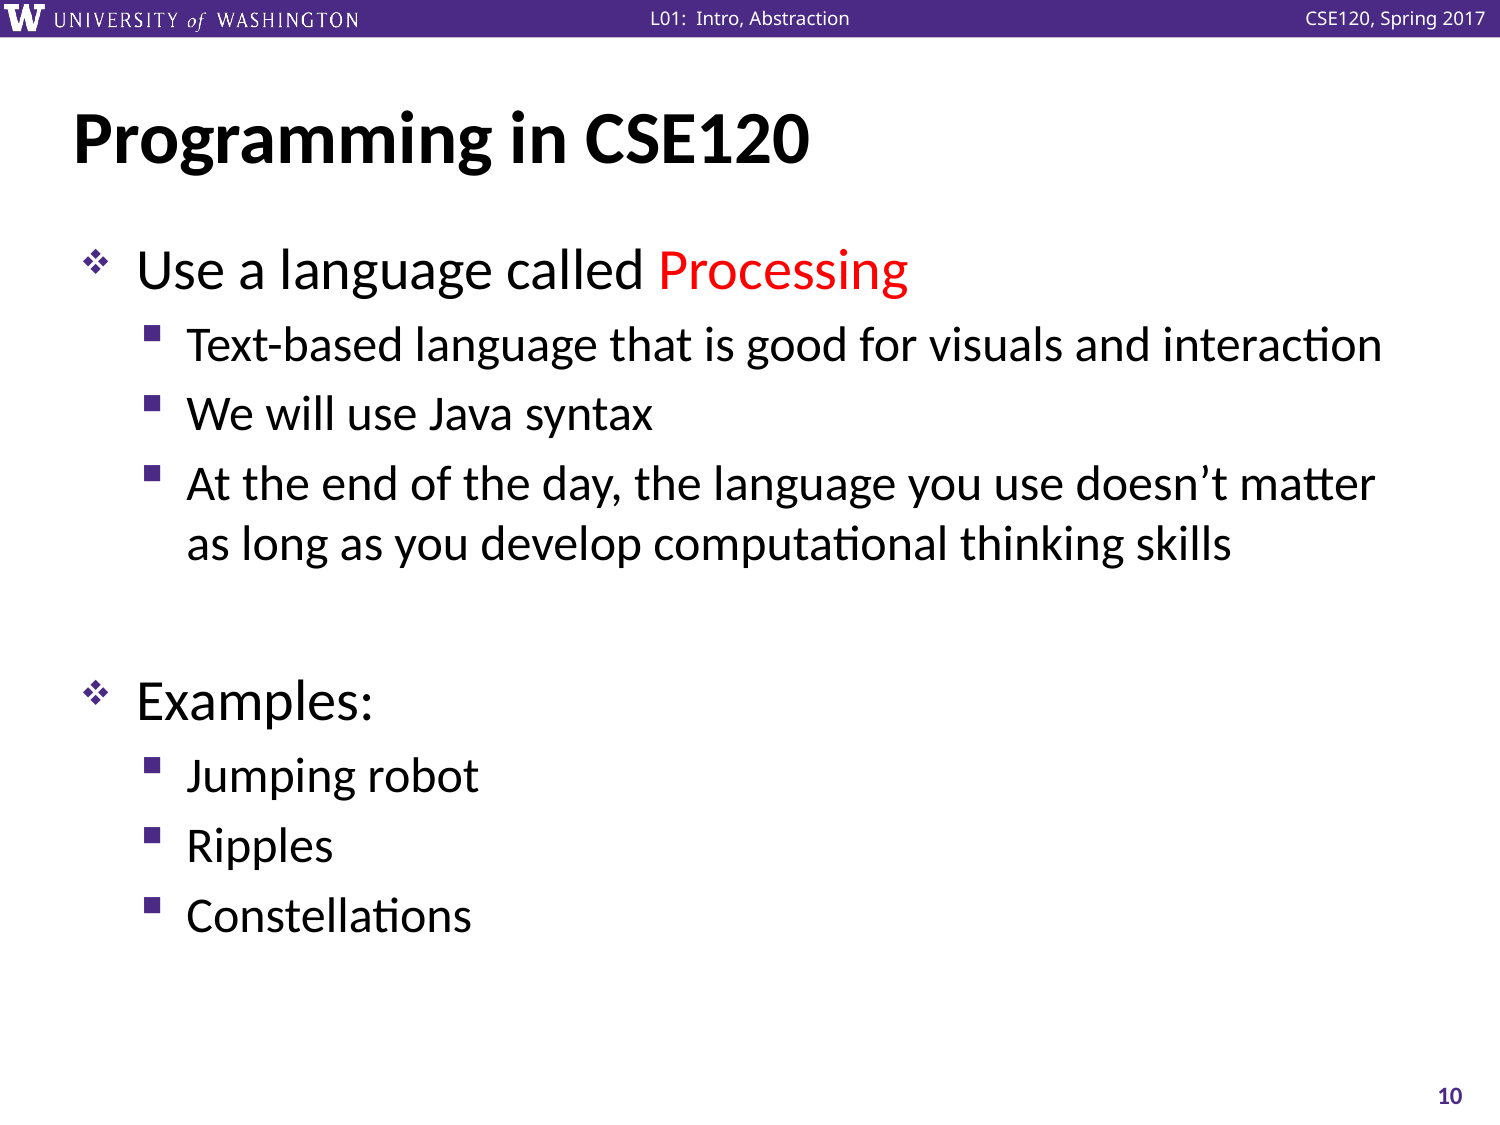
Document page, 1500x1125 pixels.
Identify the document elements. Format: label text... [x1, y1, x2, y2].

slide_number 10 [1400, 1065, 1500, 1125]
title Programming in CSE120 [58, 71, 1438, 197]
picture [4, 4, 358, 32]
list Use a language called Processing Text-based language that is good for visuals and interaction We will use Java syntax At the end of the day, the language you use doesn’t matter as long as you develop computational thinking skills Examples: Jumping robot Ripples Constellations [64, 223, 1438, 1040]
